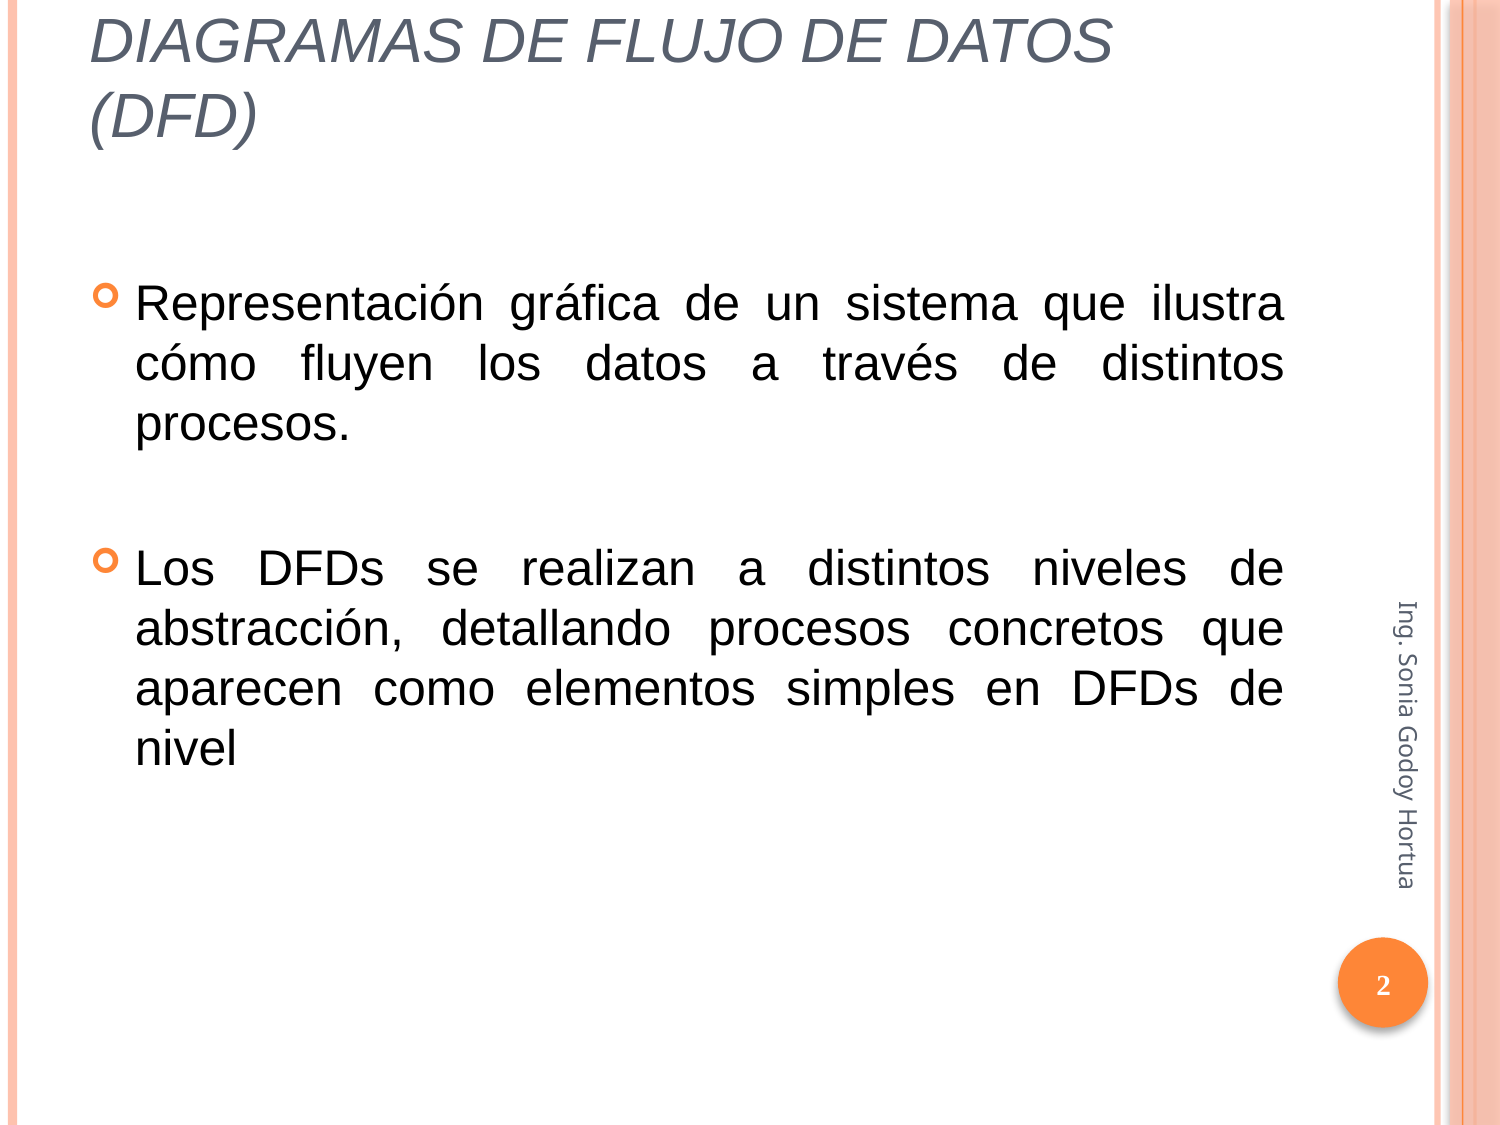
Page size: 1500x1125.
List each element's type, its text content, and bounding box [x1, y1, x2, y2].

footer Ing. Sonia Godoy Hortua [1379, 380, 1440, 906]
title Diagramas de flujo de datos (DFD) [75, 45, 1300, 233]
list Representación gráfica de un sistema que ilustra cómo fluyen los datos a través de distintos procesos. Los DFDs se realizan a distintos niveles de abstracción, detallando procesos concretos que aparecen como elementos simples en DFDs de nivel [74, 262, 1301, 1063]
slide_number 2 [1333, 940, 1434, 1026]
